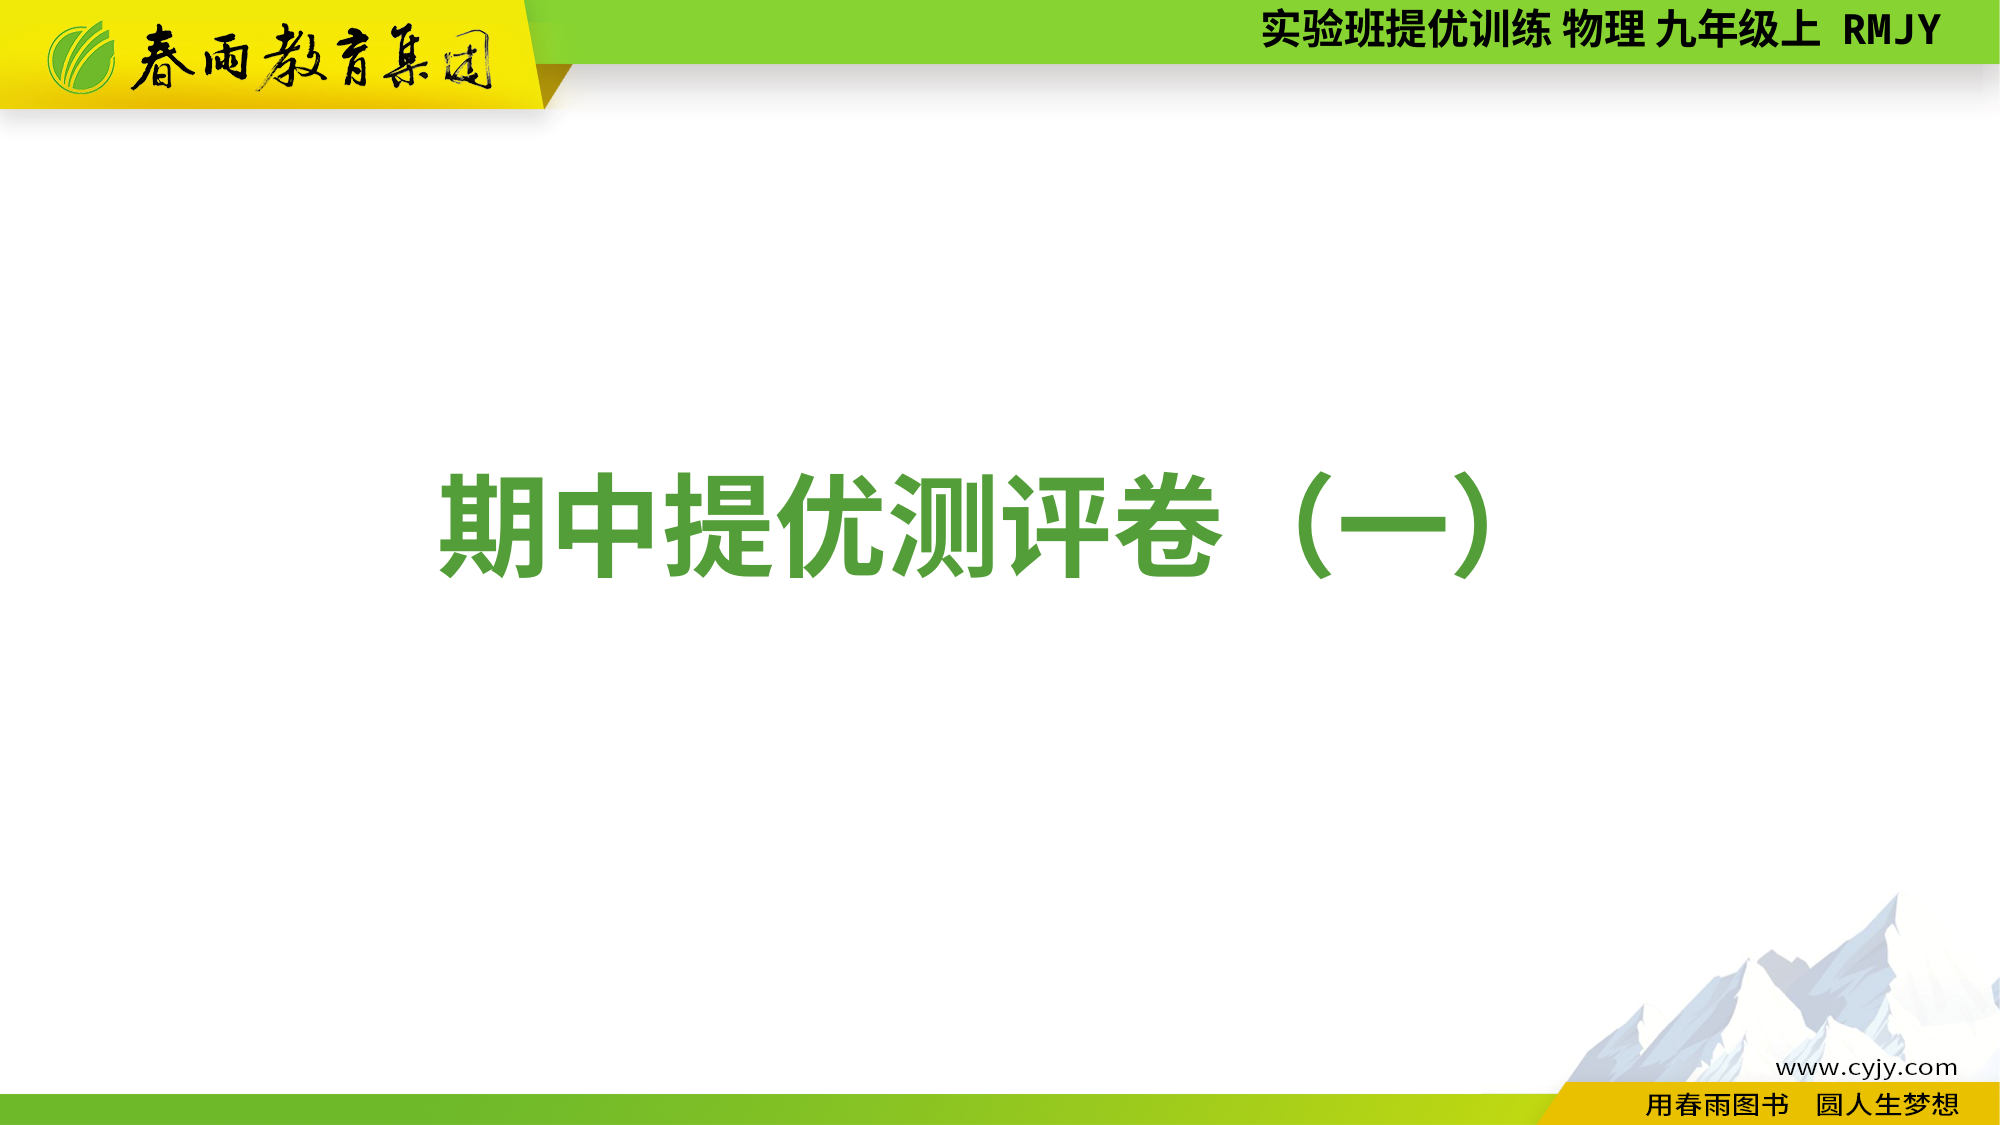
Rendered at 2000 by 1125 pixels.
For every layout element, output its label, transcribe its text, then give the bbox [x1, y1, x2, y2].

picture [0, 0, 2000, 1125]
text_box 期中提优测评卷（一） [54, 381, 1946, 599]
